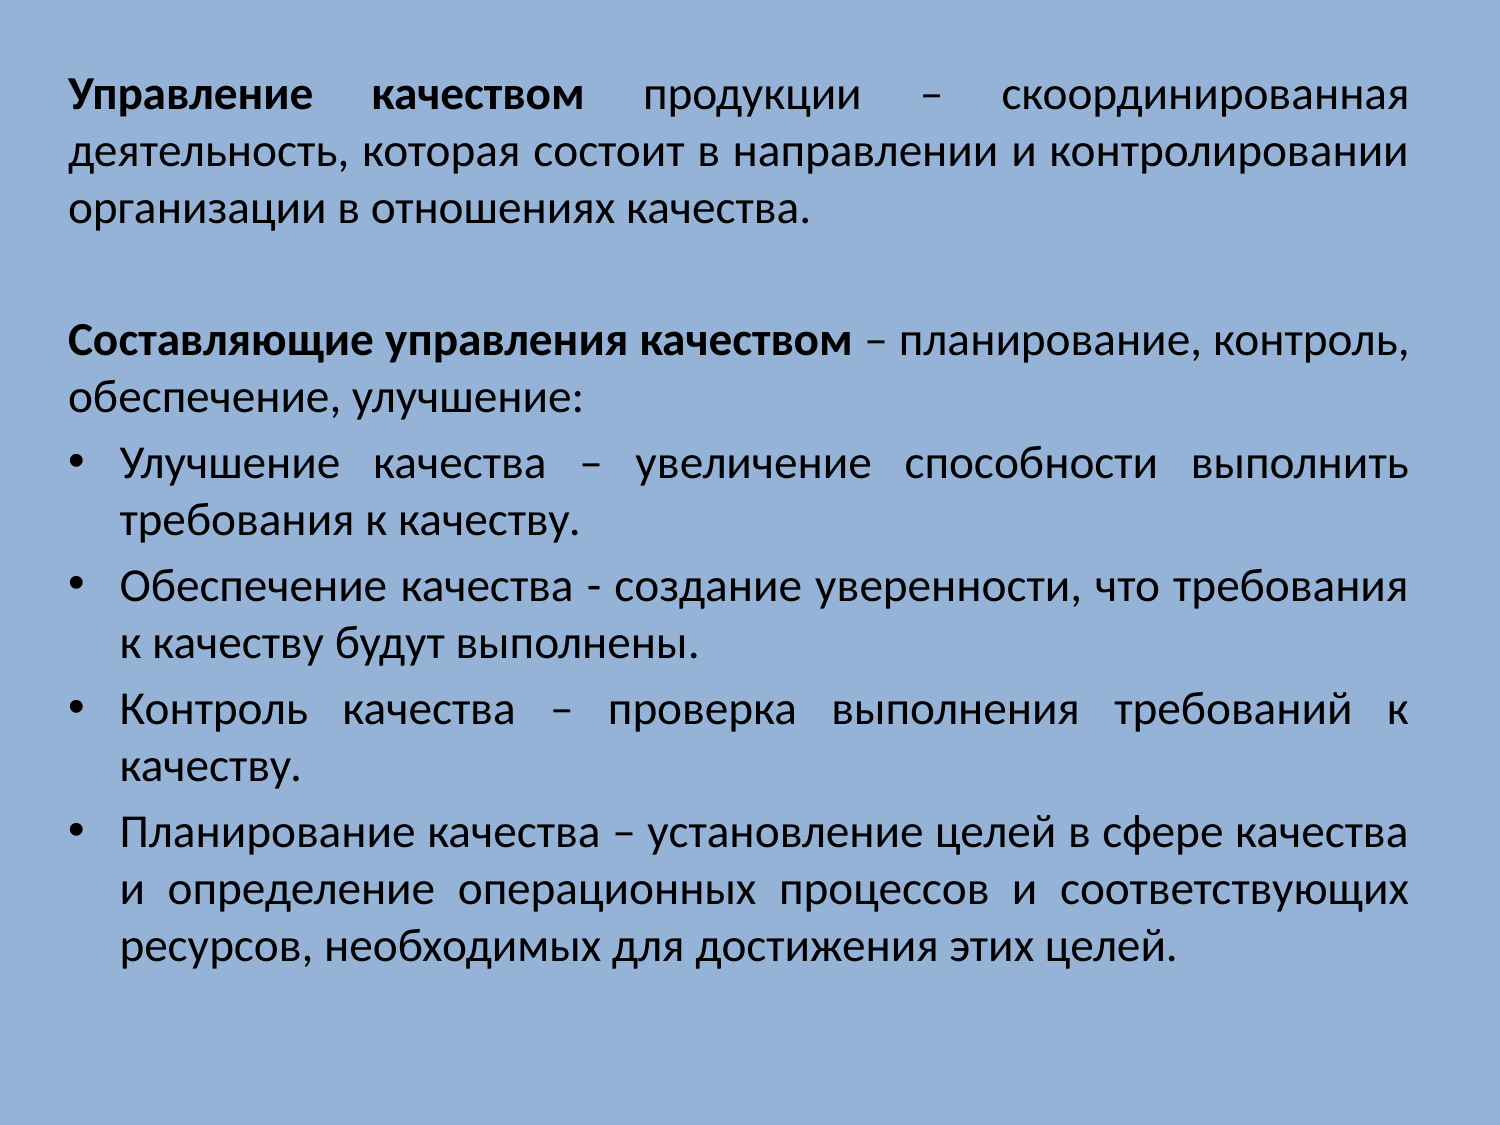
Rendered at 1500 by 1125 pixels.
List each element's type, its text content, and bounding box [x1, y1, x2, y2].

list Управление качеством продукции – скоординированная деятельность, которая состоит в направлении и контролировании организации в отношениях качества. Составляющие управления качеством – планирование, контроль, обеспечение, улучшение: Улучшение качества – увеличение способности выполнить требования к качеству. Обеспечение качества - создание уверенности, что требования к качеству будут выполнены. Контроль качества – проверка выполнения требований к качеству. Планирование качества – установление целей в сфере качества и определение операционных процессов и соответствующих ресурсов, необходимых для достижения этих целей. [53, 54, 1425, 1005]
